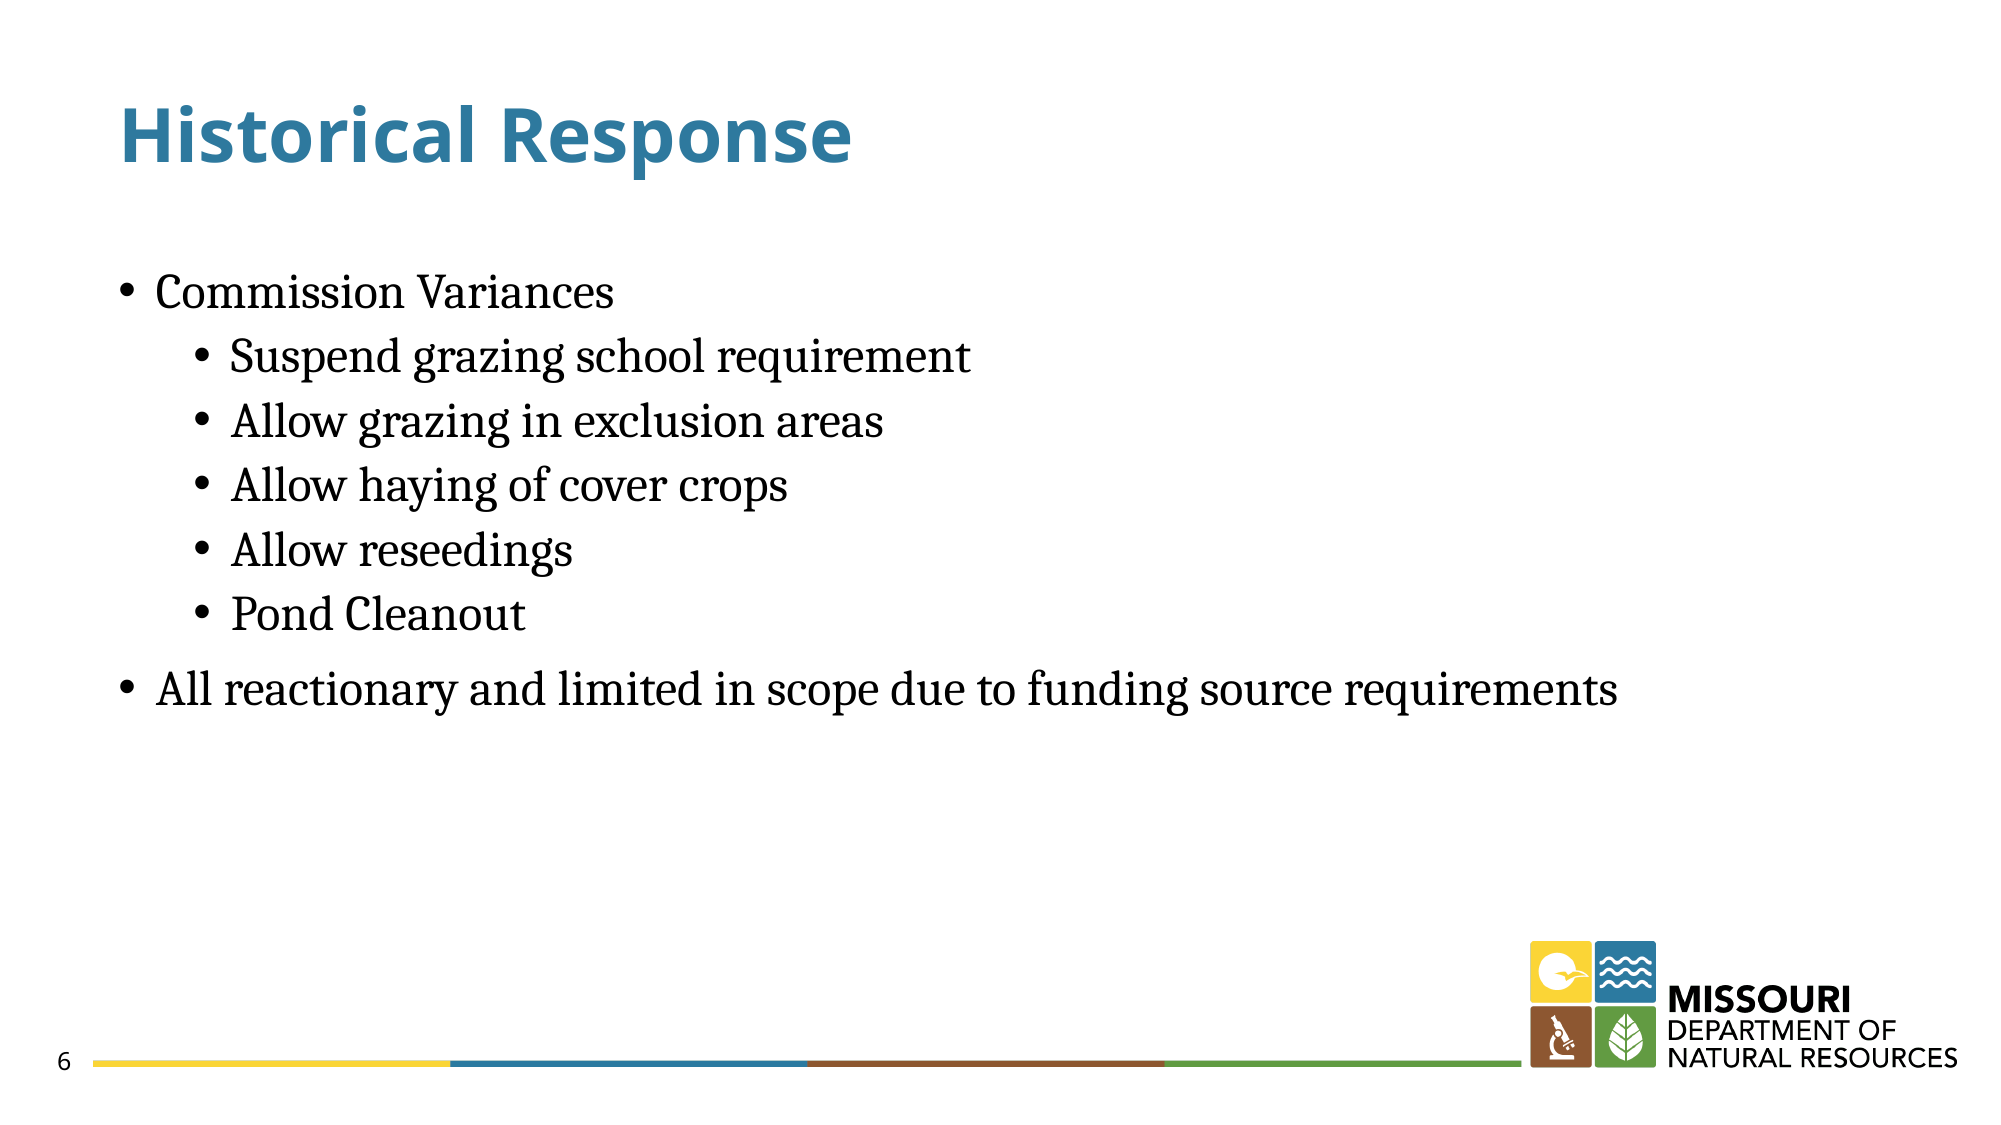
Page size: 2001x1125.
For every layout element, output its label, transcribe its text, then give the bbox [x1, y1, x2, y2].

slide_number 6 [22, 1032, 87, 1093]
title Historical Response [103, 54, 1887, 222]
list Commission Variances Suspend grazing school requirement Allow grazing in exclusion areas Allow haying of cover crops Allow reseedings Pond Cleanout All reactionary and limited in scope due to funding source requirements [103, 258, 1887, 948]
picture [93, 941, 1957, 1068]
